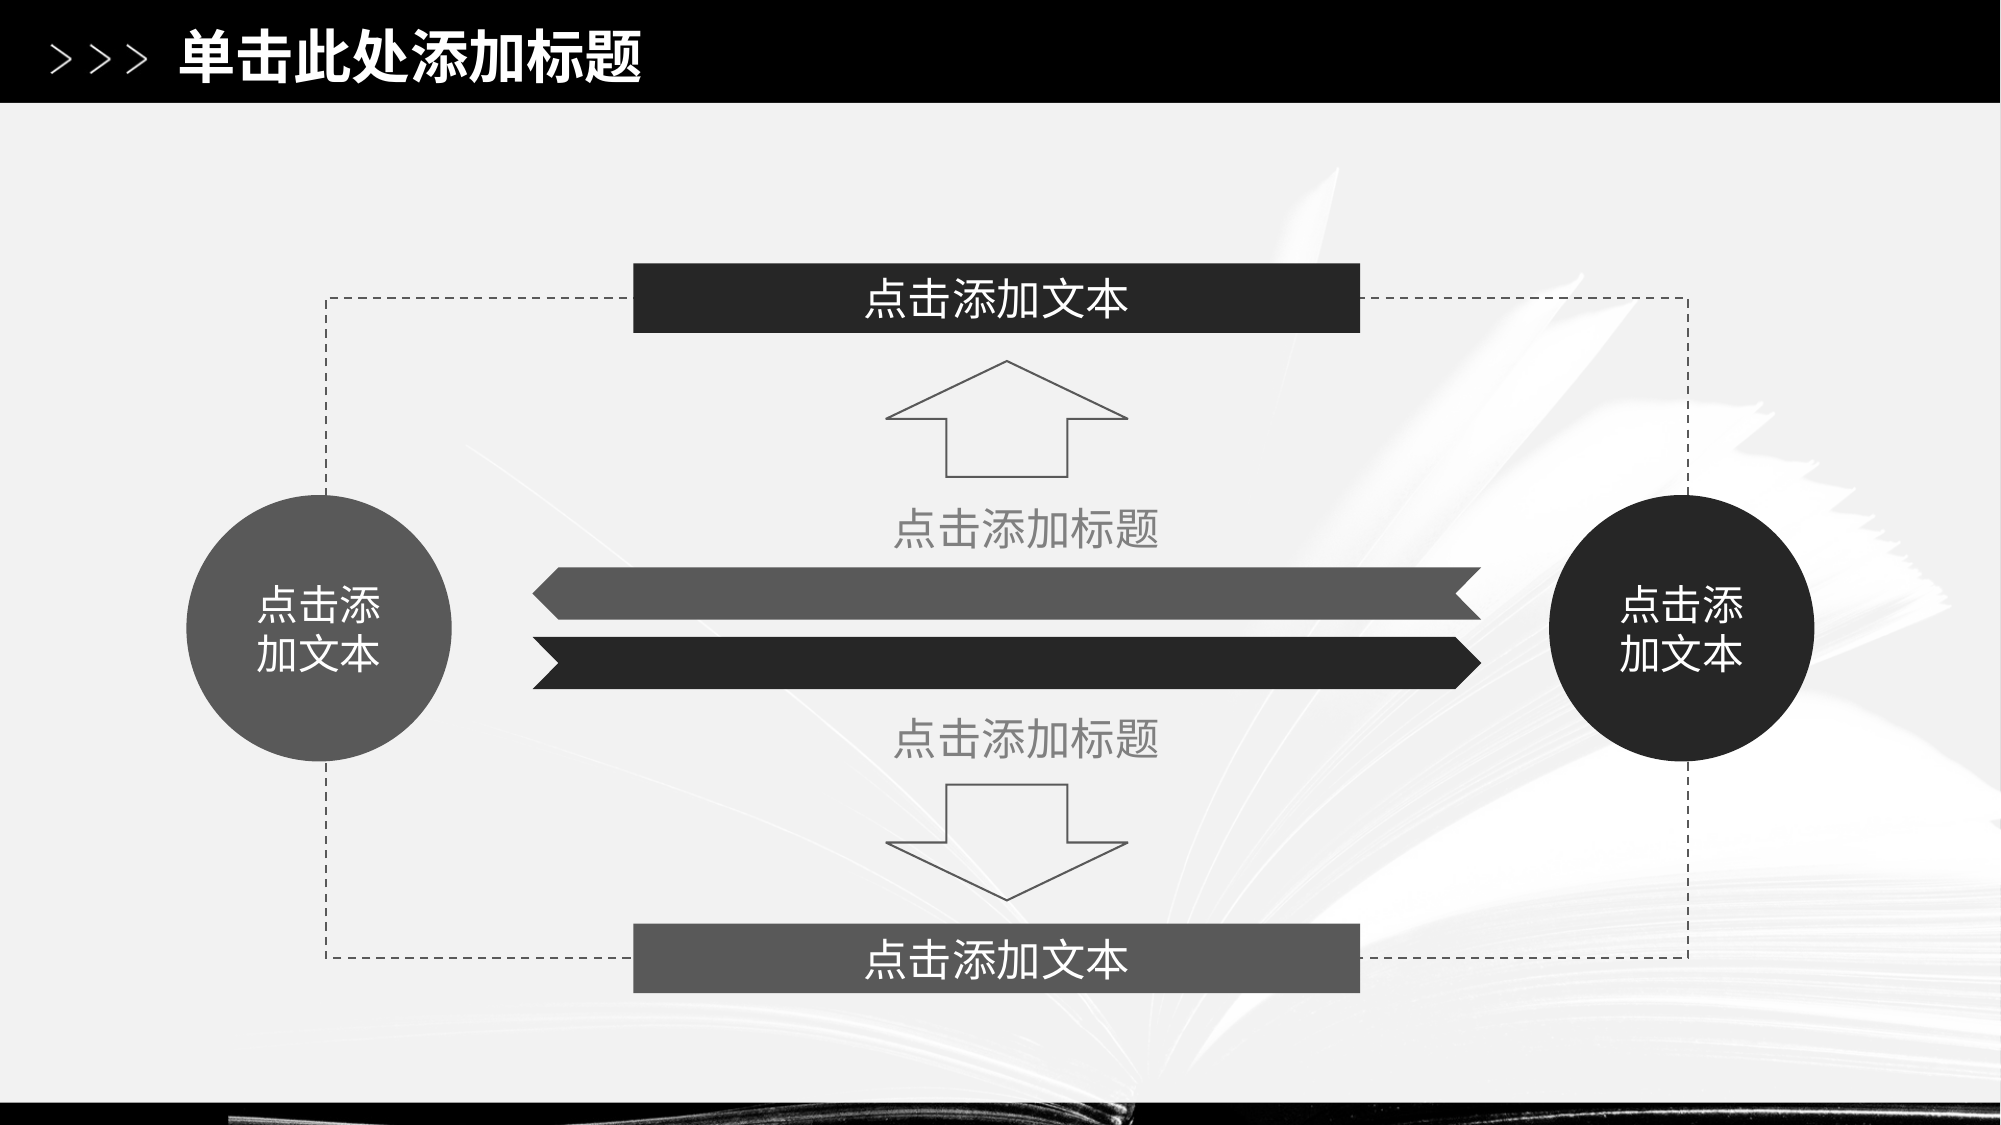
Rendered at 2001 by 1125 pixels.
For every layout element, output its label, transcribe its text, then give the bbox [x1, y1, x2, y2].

text_box [325, 297, 1689, 959]
text_box 点击添加文本 [185, 493, 453, 763]
title 单击此处添加标题 [162, 5, 1888, 115]
text_box [885, 783, 1129, 902]
text_box [885, 359, 1129, 478]
text_box 点击添加文本 [1548, 493, 1816, 763]
text_box 点击添加文本 [632, 262, 1361, 334]
text_box [530, 635, 1483, 691]
text_box 点击添加文本 [632, 923, 1361, 994]
text_box 点击添加标题 [878, 703, 1175, 772]
text_box 点击添加标题 [878, 493, 1175, 562]
picture [0, 0, 2001, 1125]
text_box [530, 566, 1484, 621]
